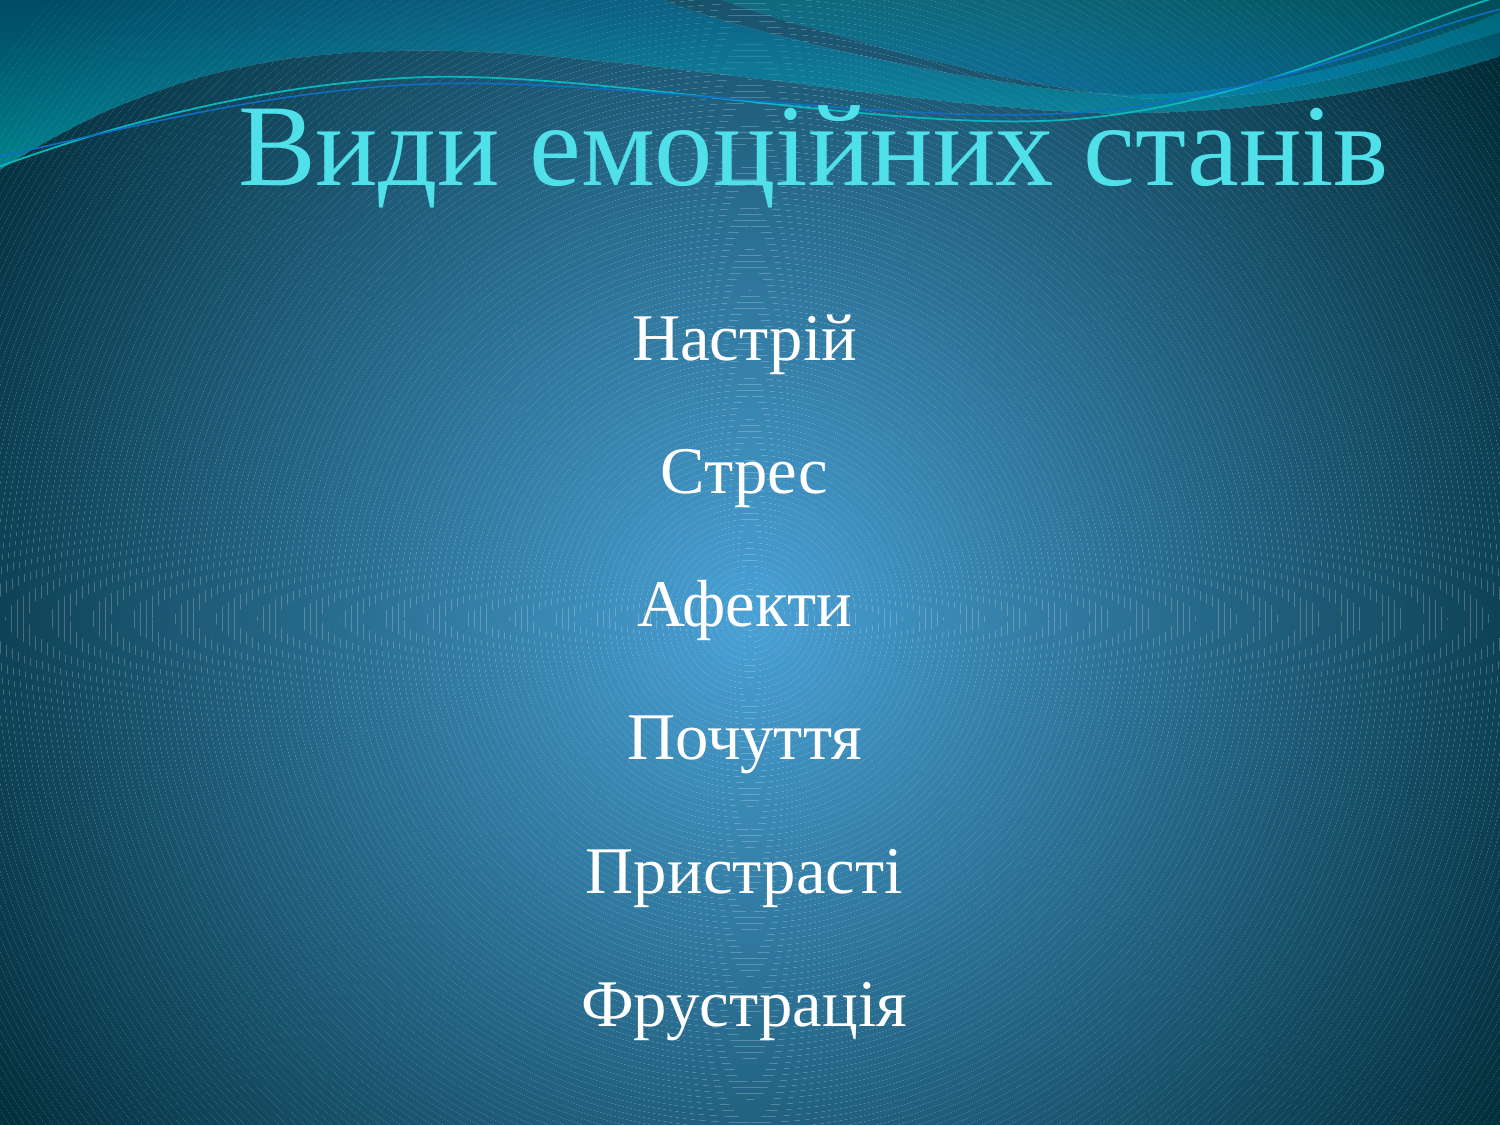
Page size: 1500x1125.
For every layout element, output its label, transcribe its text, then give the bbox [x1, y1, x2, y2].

subtitle Настрій Стрес Афекти Почуття Пристрасті Фрустрація [0, 246, 1500, 1125]
title Види емоційних станів [105, 0, 1394, 209]
